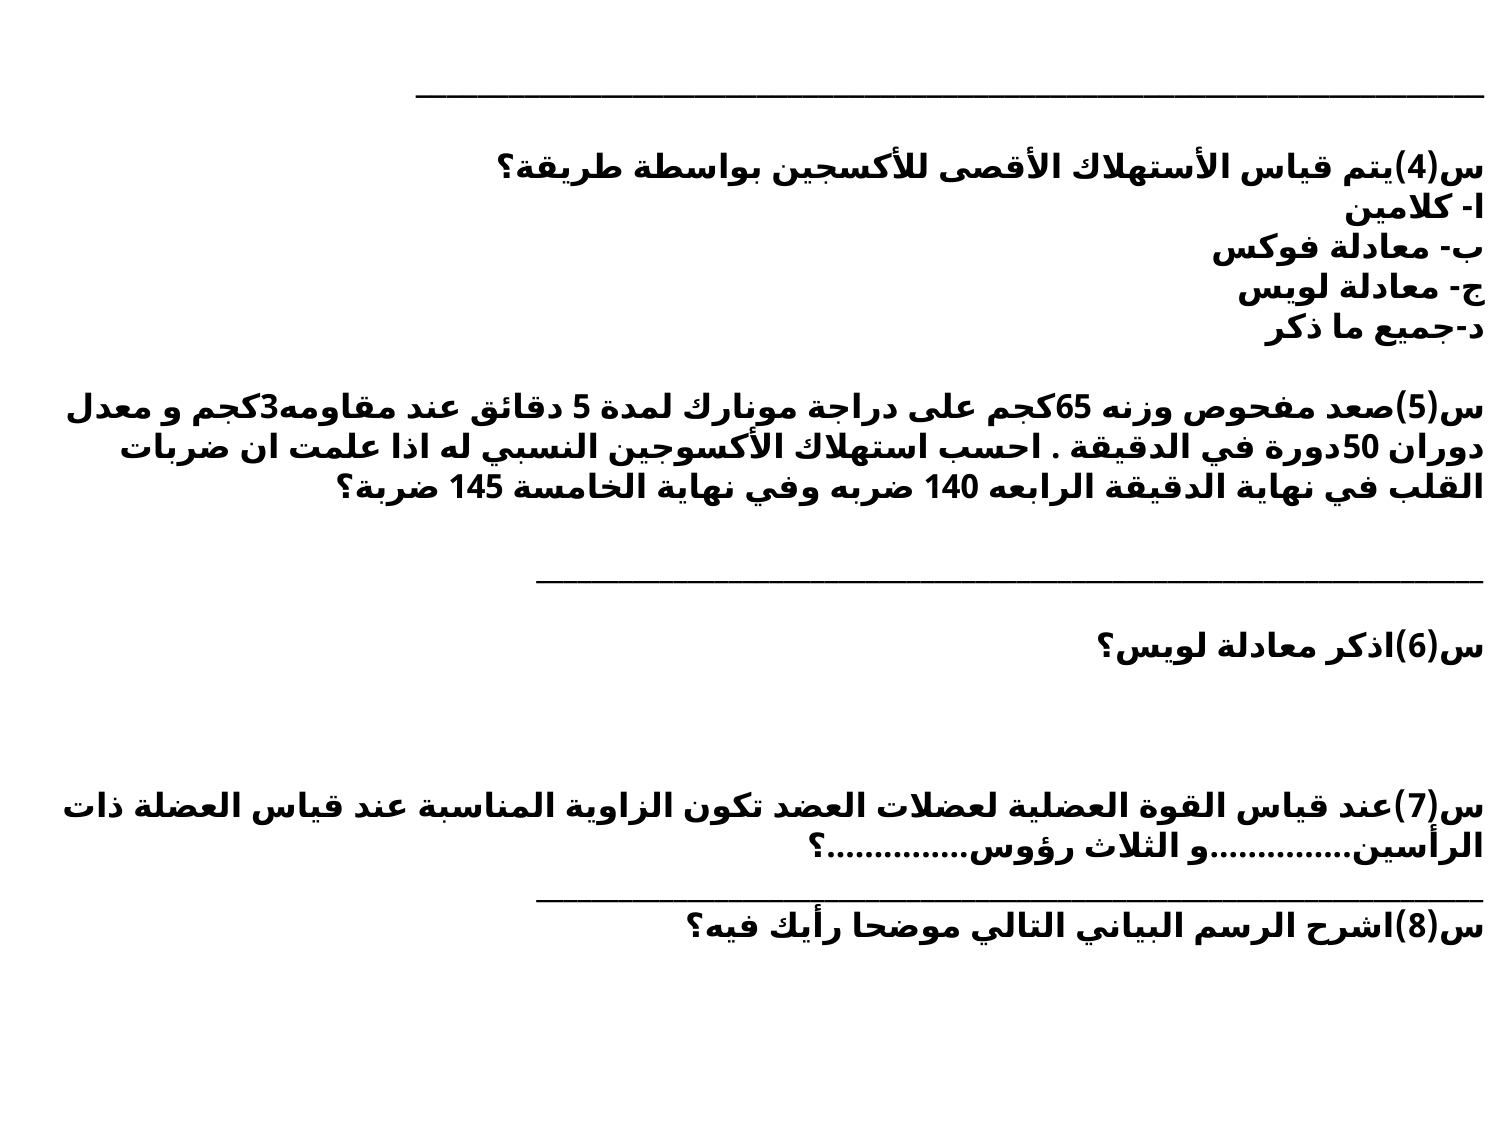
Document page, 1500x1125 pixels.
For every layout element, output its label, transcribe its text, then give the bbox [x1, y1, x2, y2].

text_box _____________________________________________________________________ س(4)يتم قياس الأستهلاك الأقصى للأكسجين بواسطة طريقة؟ ا- كلامين ب- معادلة فوكس ج- معادلة لويس د-جميع ما ذكر س(5)صعد مفحوص وزنه 65كجم على دراجة مونارك لمدة 5 دقائق عند مقاومه3كجم و معدل دوران 50دورة في الدقيقة . احسب استهلاك الأكسوجين النسبي له اذا علمت ان ضربات القلب في نهاية الدقيقة الرابعه 140 ضربه وفي نهاية الخامسة 145 ضربة؟ _____________________________________________________________________ س(6)اذكر معادلة لويس؟ س(7)عند قياس القوة العضلية لعضلات العضد تكون الزاوية المناسبة عند قياس العضلة ذات الرأسين...............و الثلاث رؤوس...............؟ _____________________________________________________________________ س(8)اشرح الرسم البياني التالي موضحا رأيك فيه؟ [0, 3, 1500, 997]
